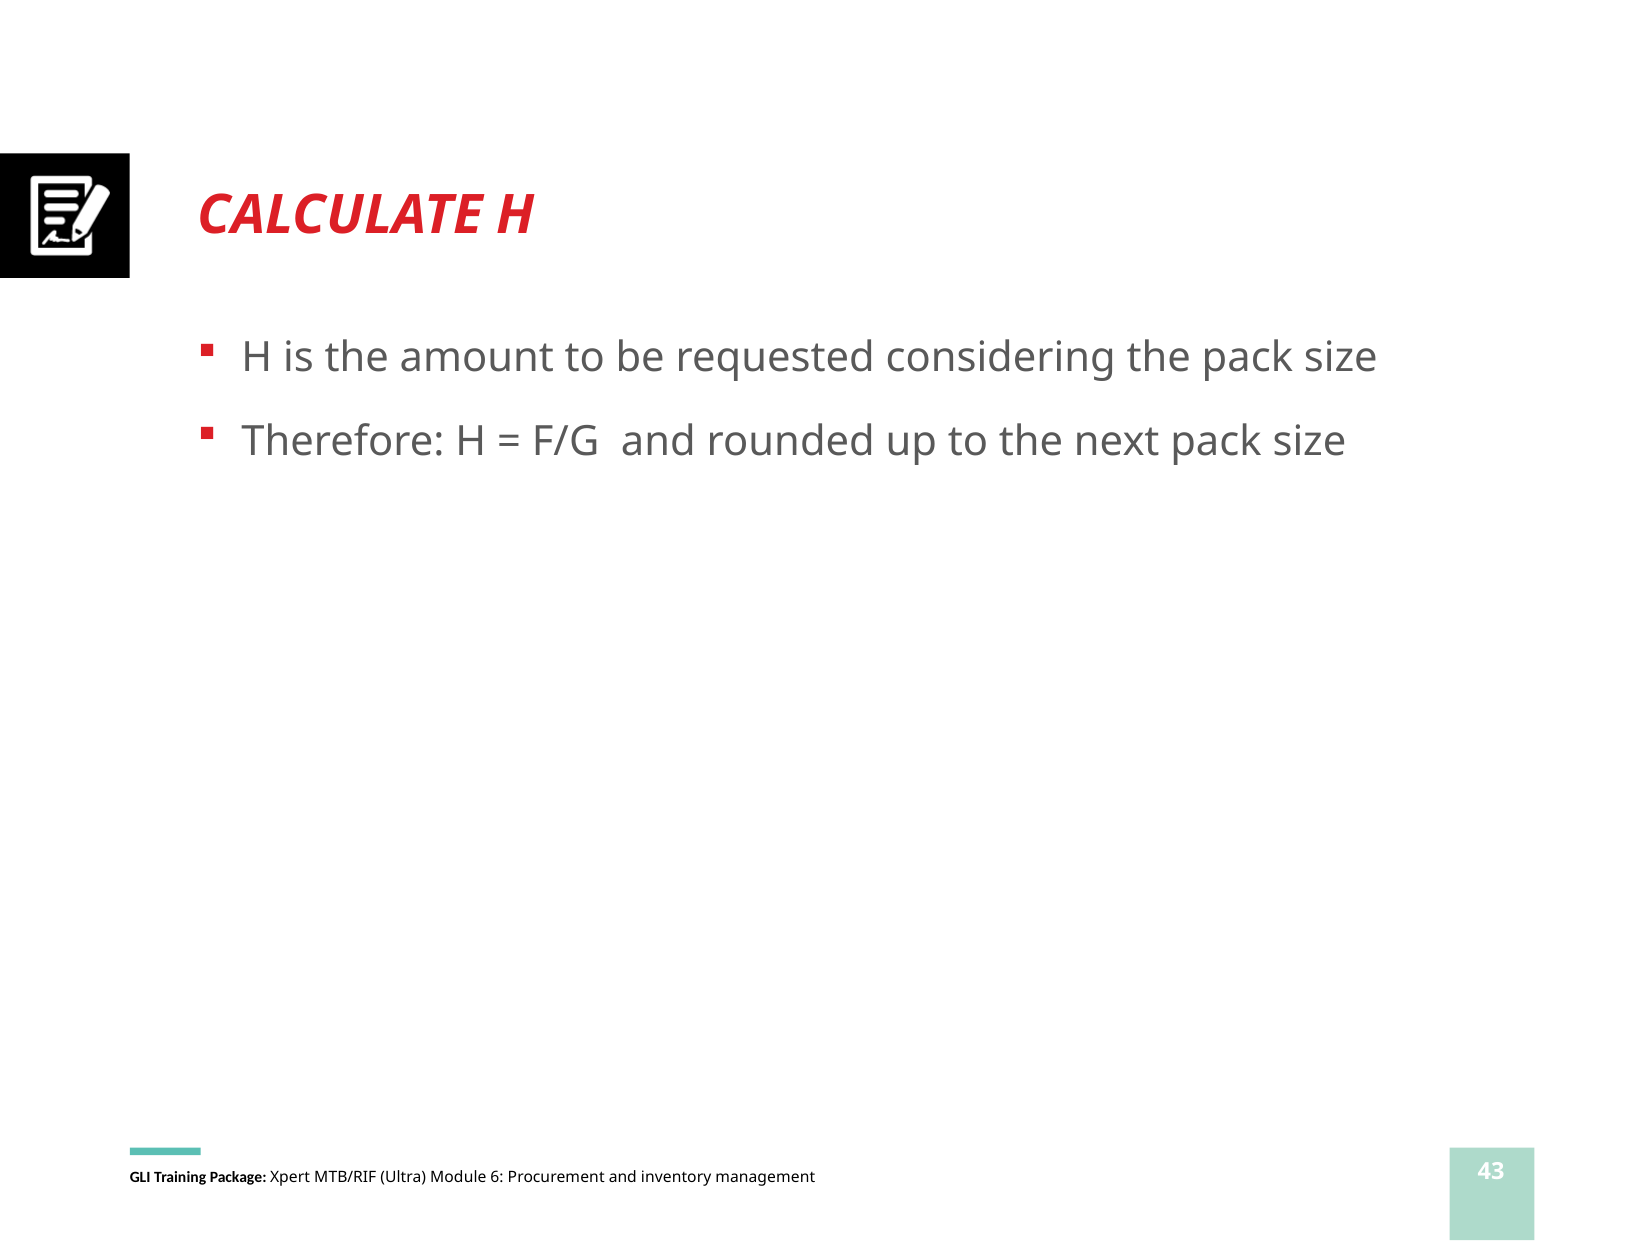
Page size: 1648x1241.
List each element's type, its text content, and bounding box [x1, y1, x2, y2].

picture [12, 158, 122, 270]
title CALCULATE H [197, 153, 1450, 278]
list H is the amount to be requested considering the pack size Therefore: H = F/G and rounded up to the next pack size [197, 330, 1450, 1087]
